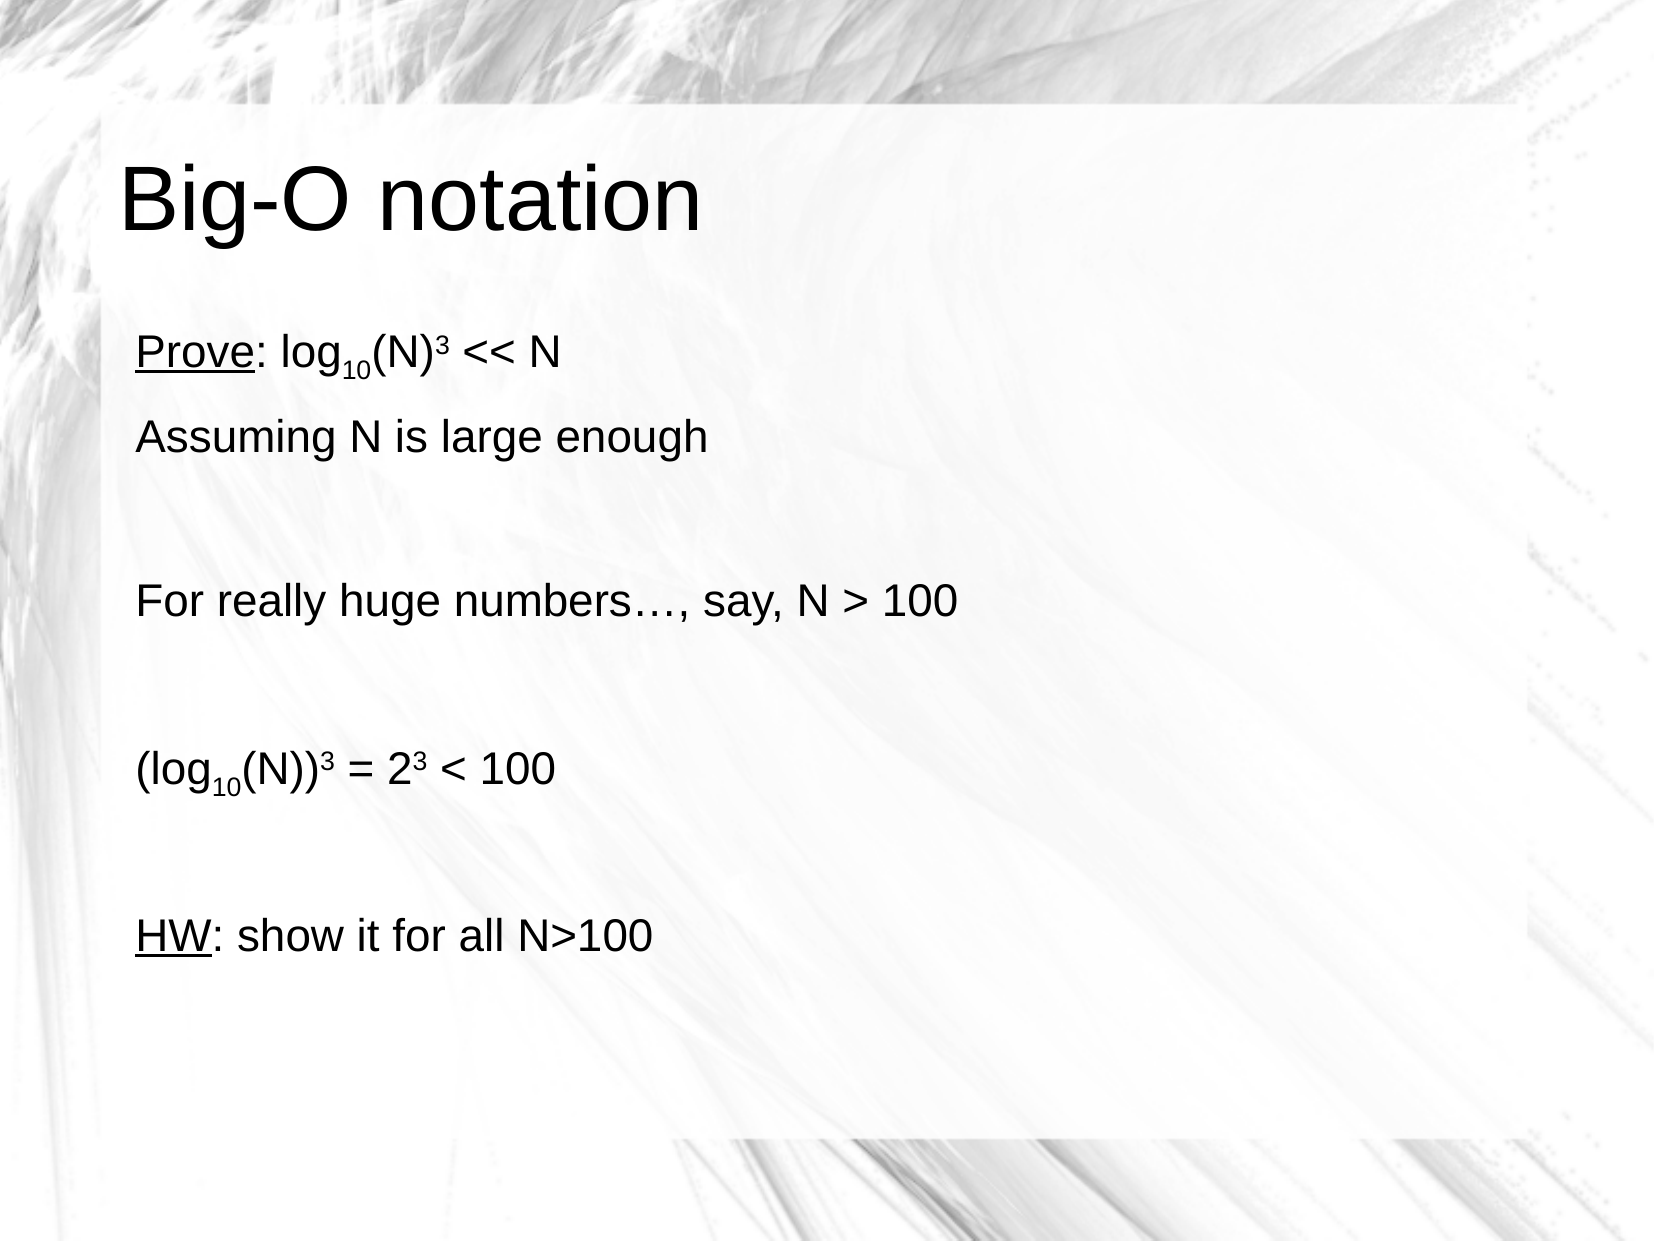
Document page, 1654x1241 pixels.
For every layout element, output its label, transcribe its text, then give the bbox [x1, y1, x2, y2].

picture [0, 0, 1654, 1241]
title Big-O notation [118, 112, 1506, 281]
list Prove: log10(N)3 << N Assuming N is large enough For really huge numbers…, say, N > 100 (log10(N))3 = 23 < 100 HW: show it for all N>100 [118, 319, 1571, 1109]
